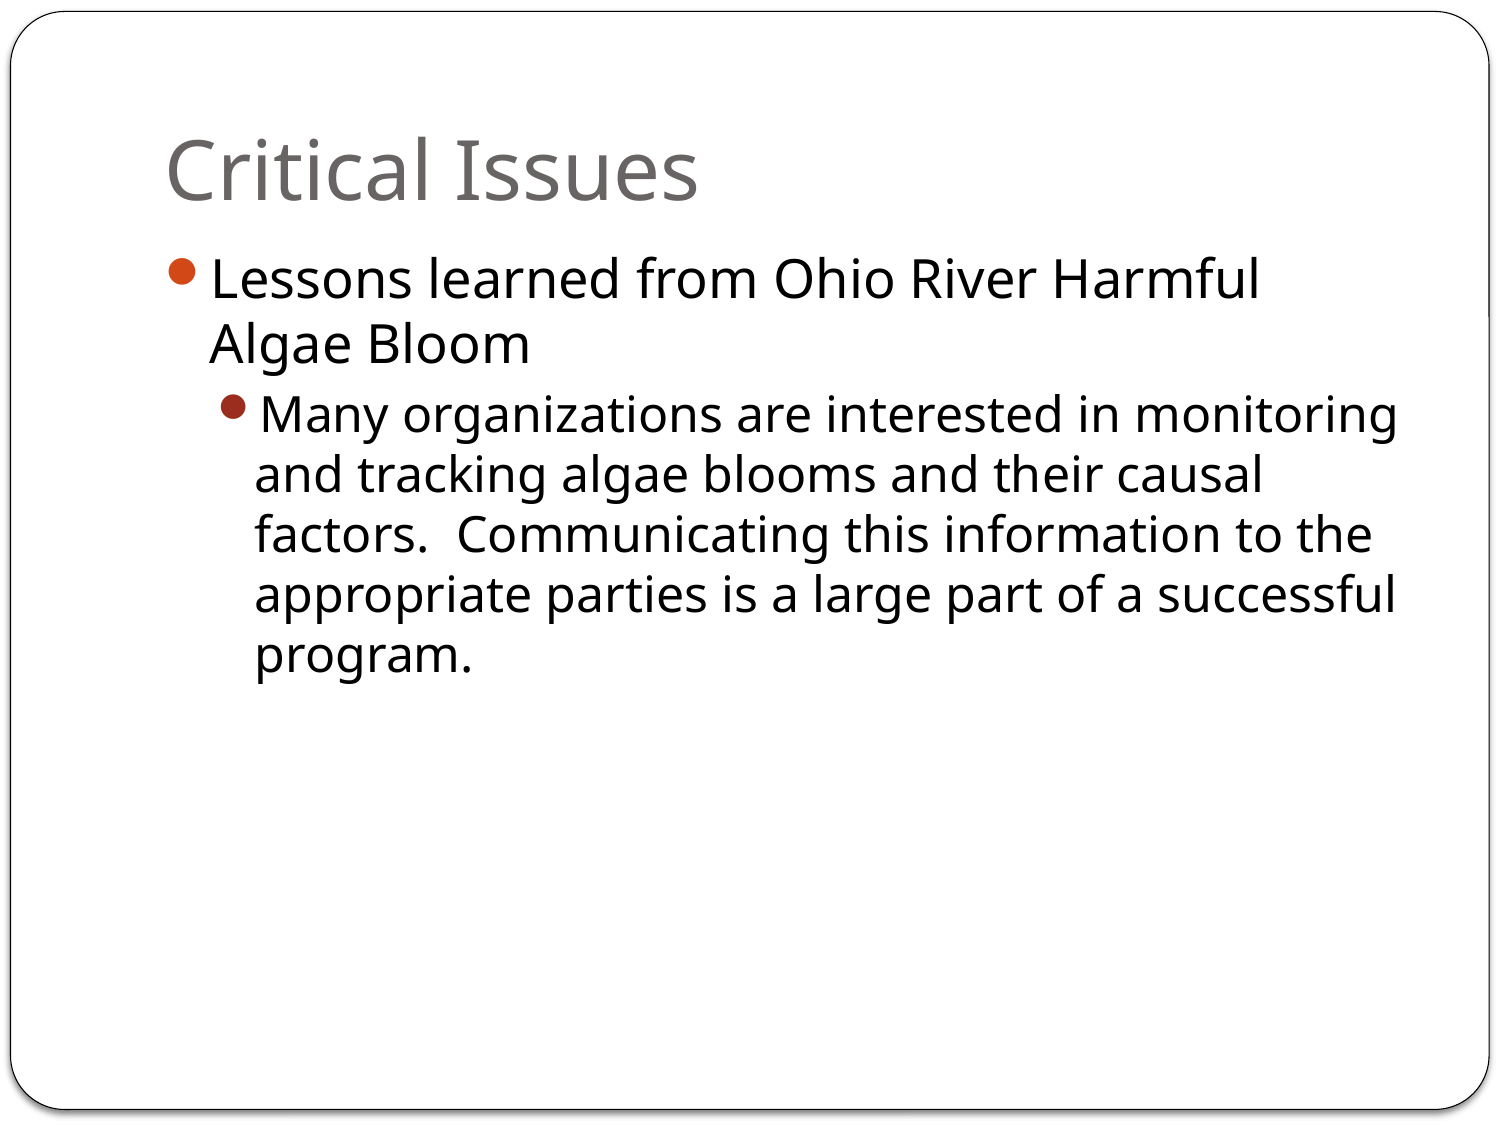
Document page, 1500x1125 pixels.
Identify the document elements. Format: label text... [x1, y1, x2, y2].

list Lessons learned from Ohio River Harmful Algae Bloom Many organizations are interested in monitoring and tracking algae blooms and their causal factors. Communicating this information to the appropriate parties is a large part of a successful program. [150, 237, 1425, 988]
title Critical Issues [150, 45, 1425, 233]
